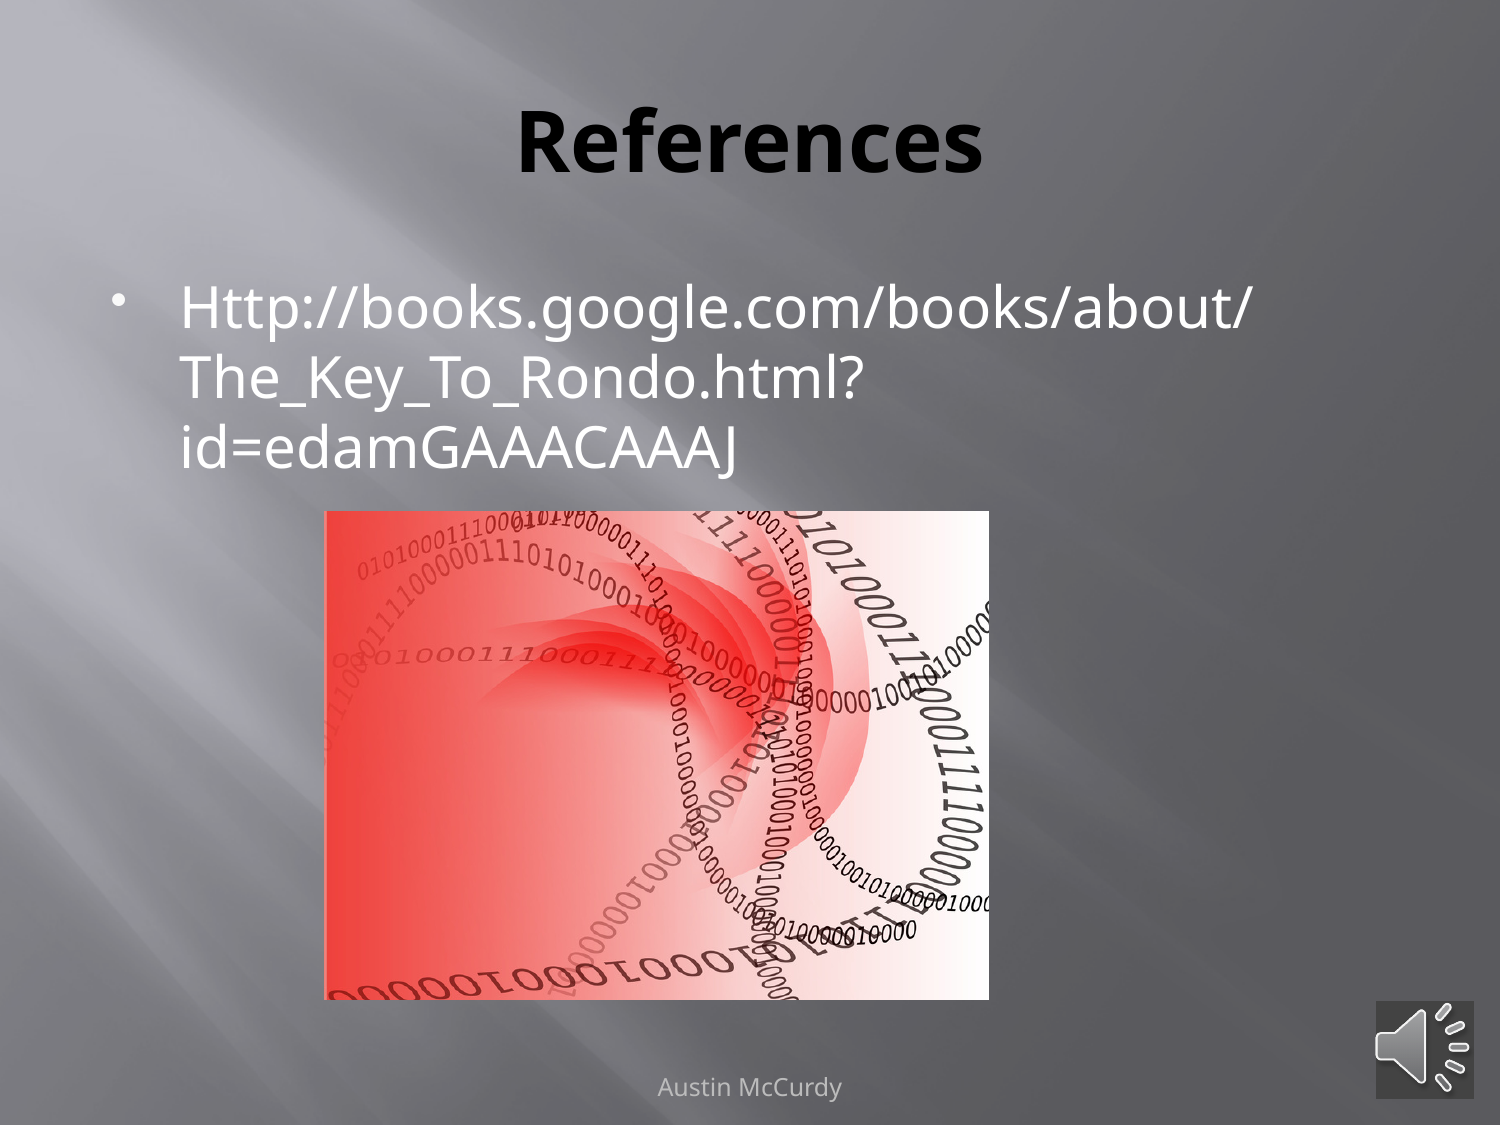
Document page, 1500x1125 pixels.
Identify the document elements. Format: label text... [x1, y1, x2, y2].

footer Austin McCurdy [512, 1052, 988, 1113]
picture [1374, 999, 1476, 1101]
picture [324, 511, 989, 1000]
list Http://books.google.com/books/about/The_Key_To_Rondo.html?id=edamGAAACAAAJ [75, 262, 1425, 1035]
title References [75, 45, 1425, 233]
